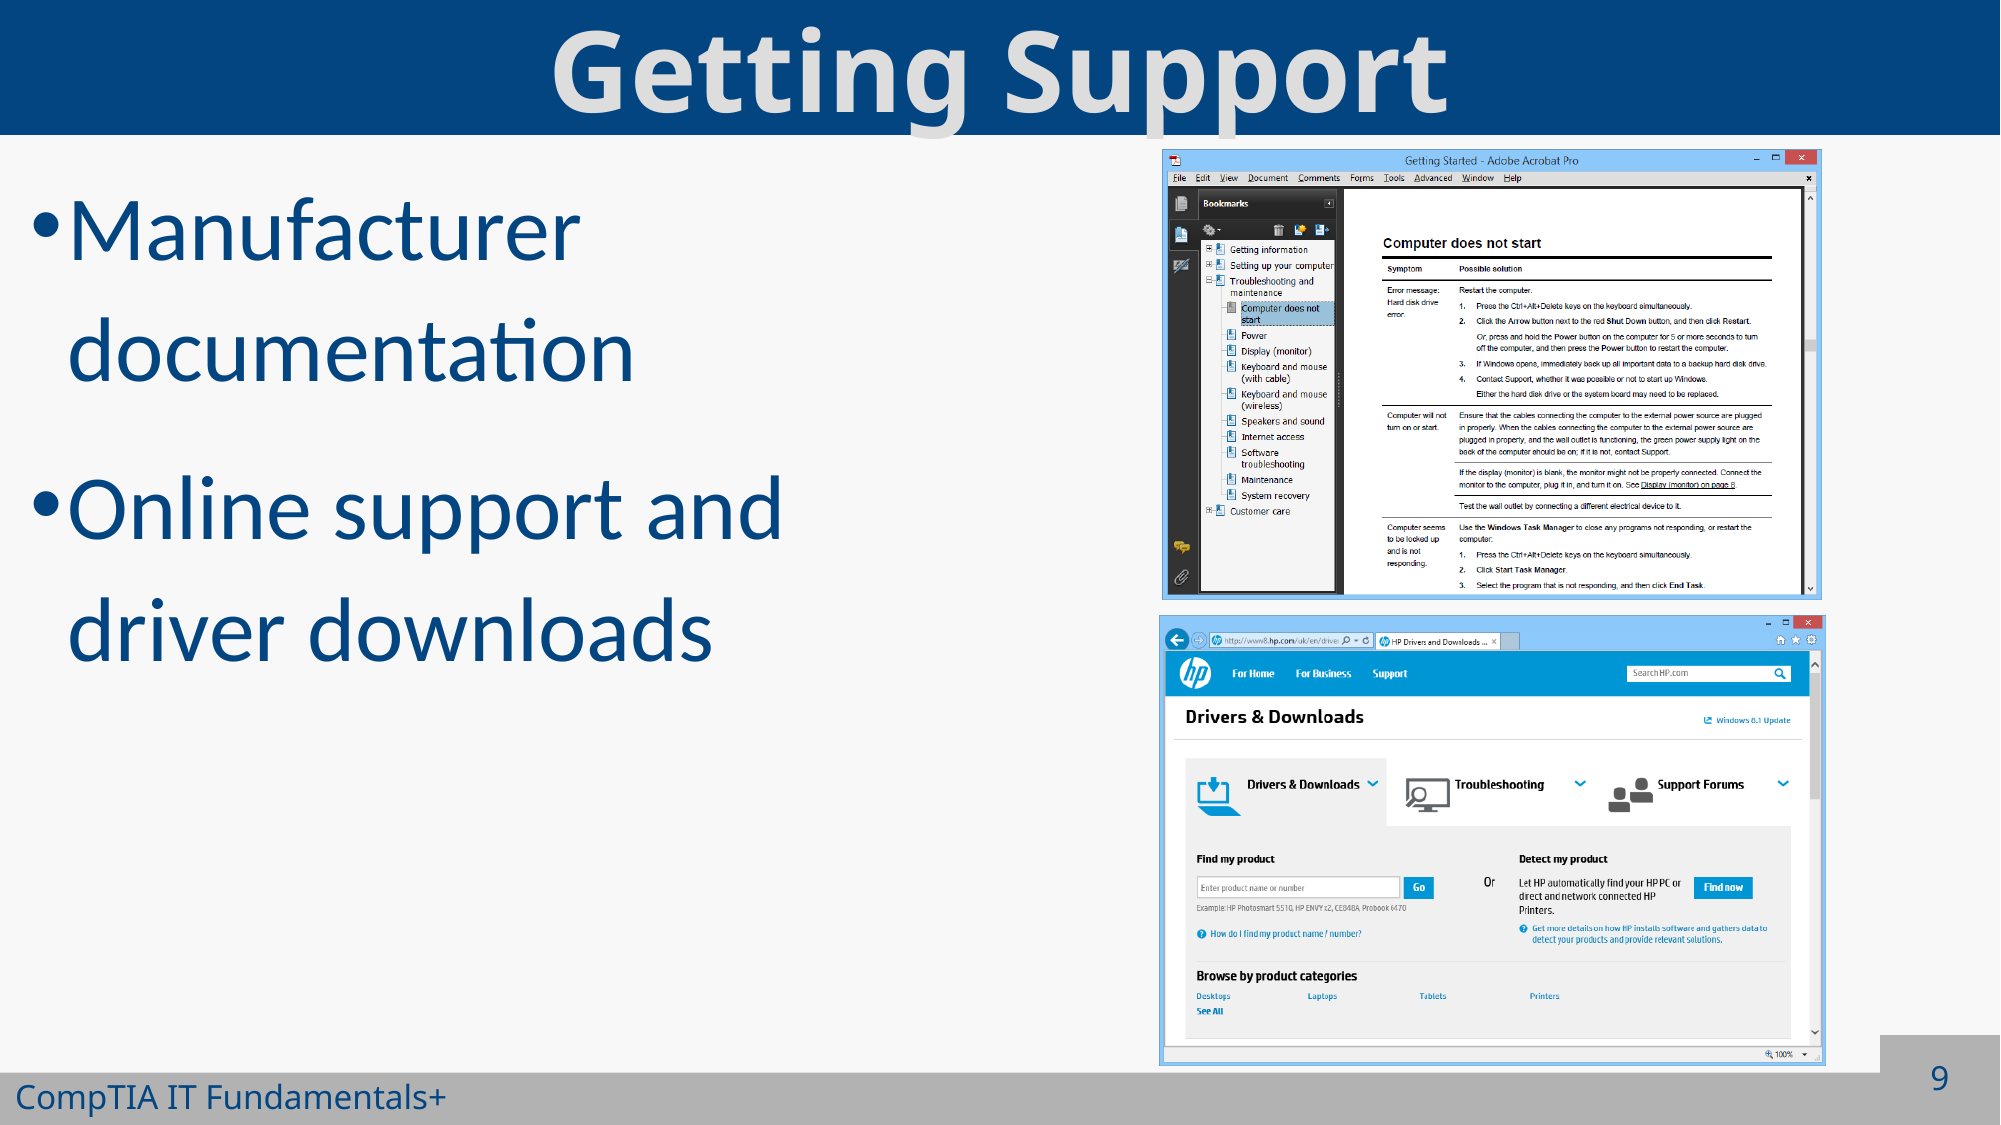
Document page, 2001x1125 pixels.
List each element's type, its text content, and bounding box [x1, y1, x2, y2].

slide_number 9 [1880, 1035, 2000, 1125]
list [1162, 149, 1822, 600]
list Manufacturer documentation Online support and driver downloads [15, 149, 990, 1065]
footer CompTIA IT Fundamentals+ [0, 1072, 1880, 1125]
title Getting Support [0, 0, 2000, 135]
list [1159, 615, 1826, 1066]
